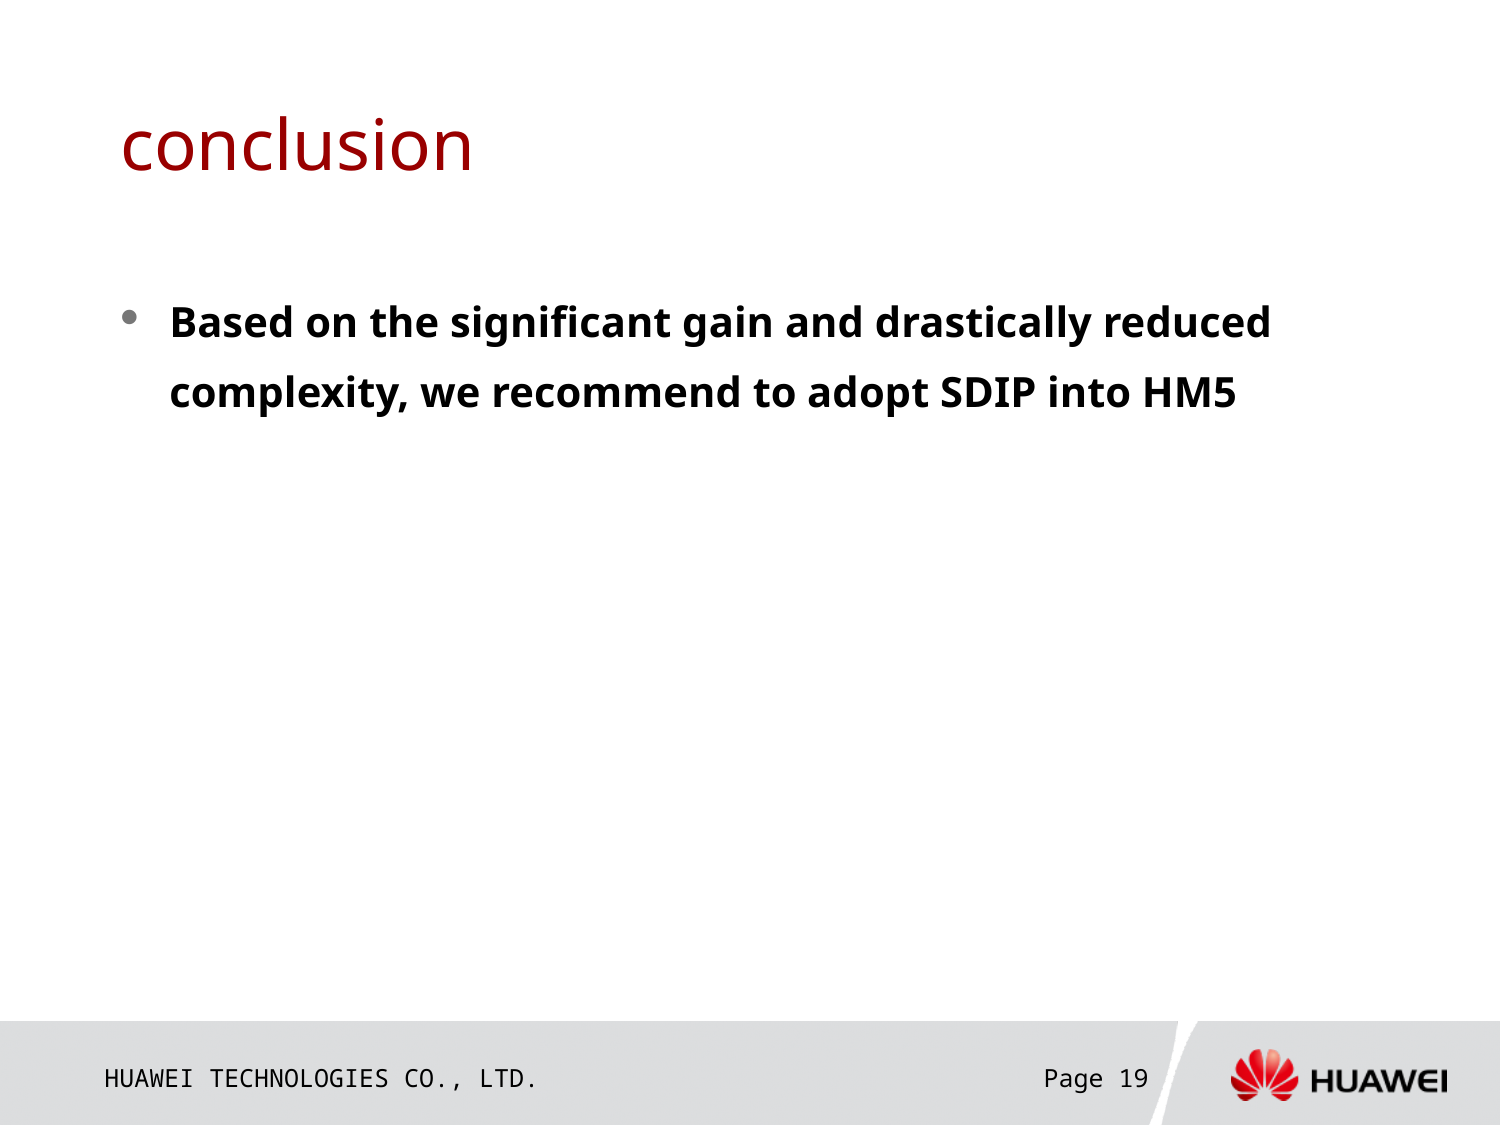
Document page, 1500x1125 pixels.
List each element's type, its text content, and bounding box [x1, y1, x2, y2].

list Based on the significant gain and drastically reduced complexity, we recommend to adopt SDIP into HM5 [106, 269, 1409, 958]
picture [0, 1021, 1500, 1125]
slide_number Page 19 [1043, 1064, 1388, 1125]
title conclusion [106, 70, 1378, 214]
